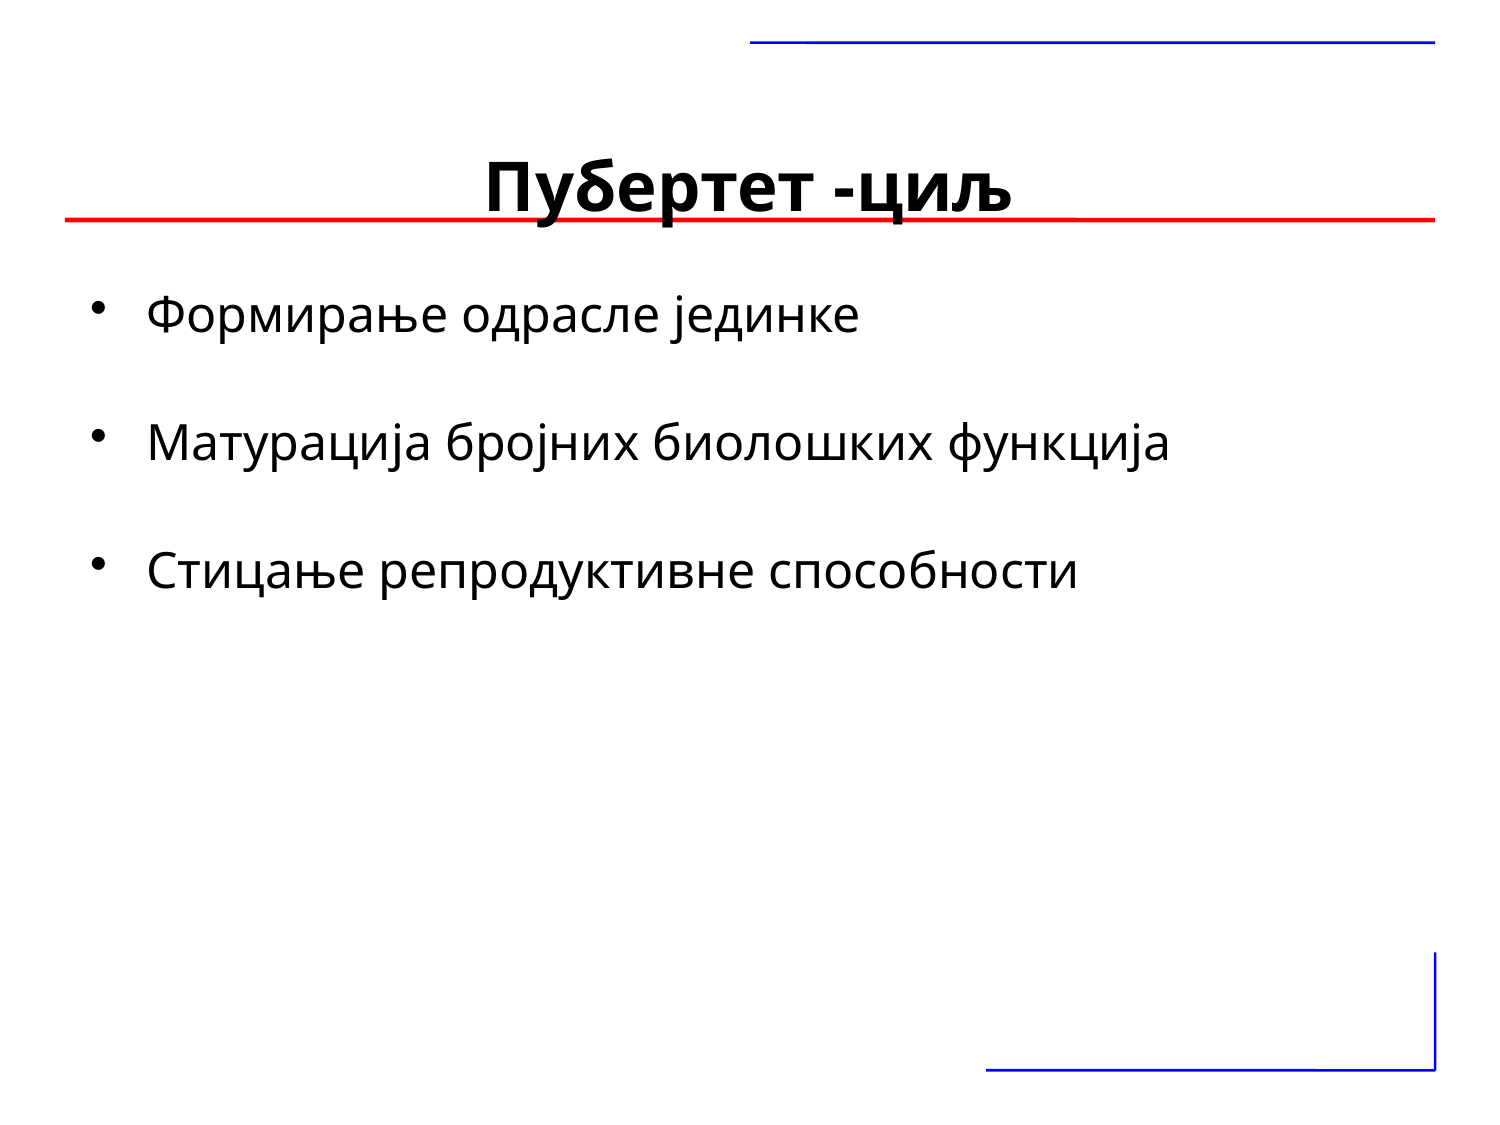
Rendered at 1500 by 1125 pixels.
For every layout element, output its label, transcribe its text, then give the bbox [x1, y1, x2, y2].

title Пубертет -циљ [74, 19, 1424, 233]
list Формирање одрасле јединке Матурација бројних биолошких функција Стицање репродуктивне способности [74, 281, 1426, 1006]
